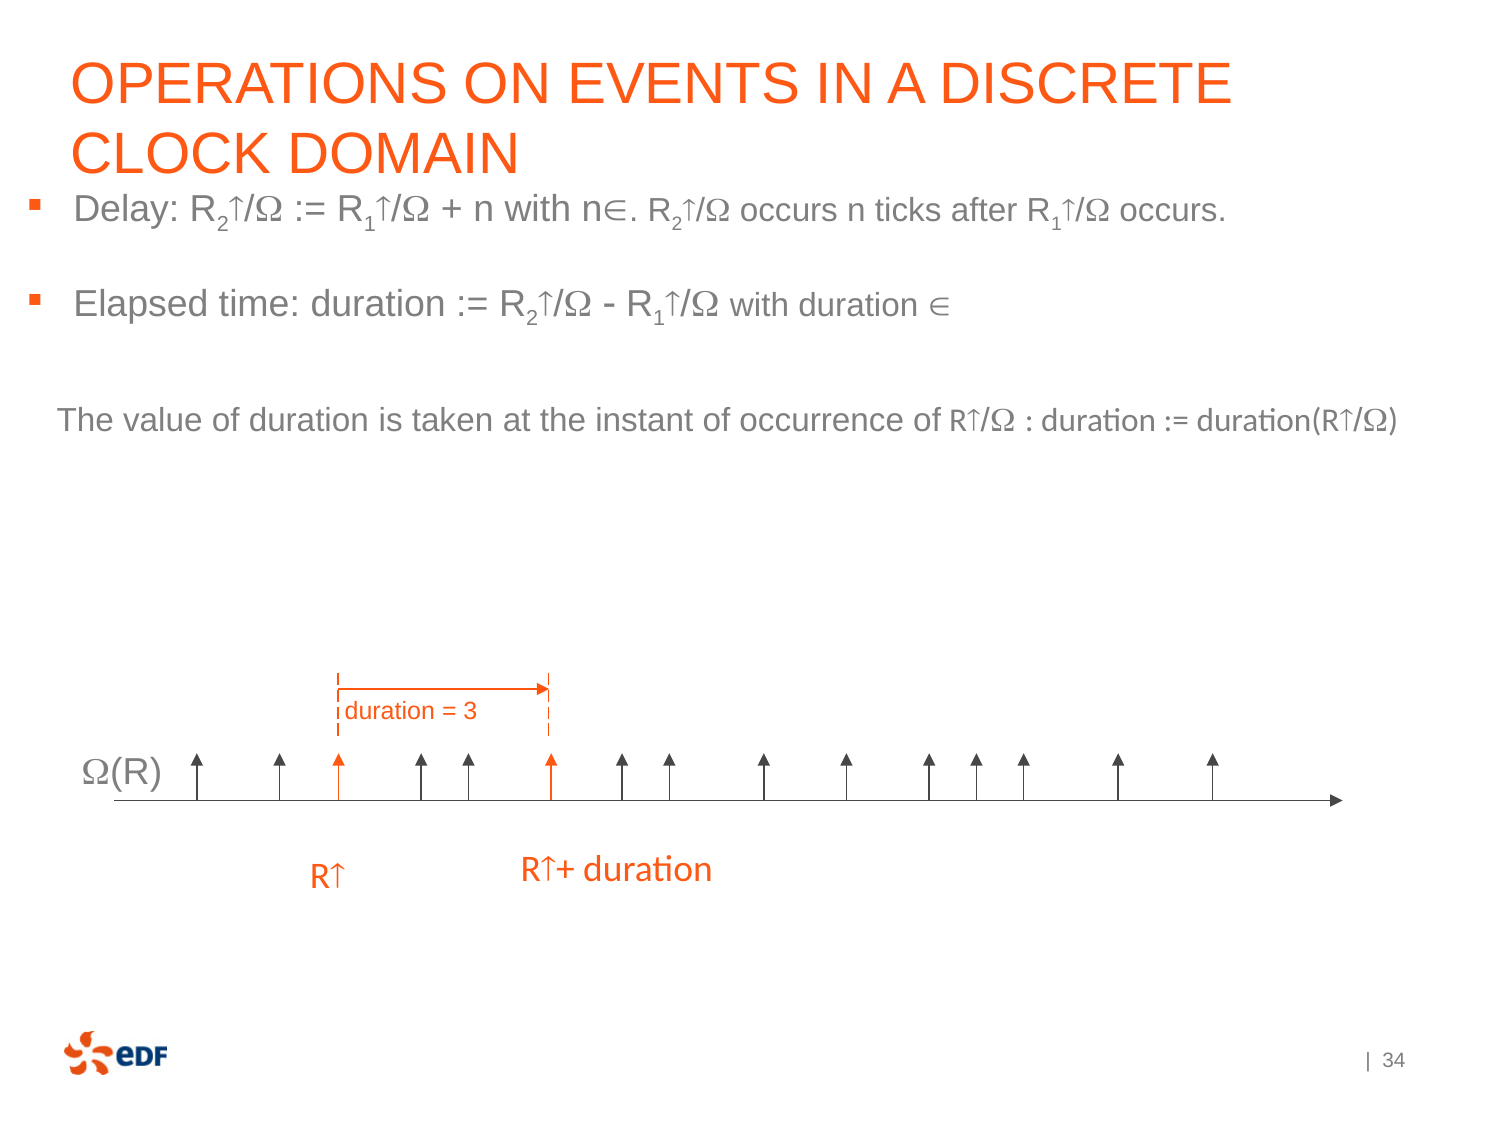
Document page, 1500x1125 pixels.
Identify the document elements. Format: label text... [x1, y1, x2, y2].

picture [64, 1031, 167, 1075]
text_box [65, 672, 1343, 905]
title Operations on events in a discrete clock domain [64, 45, 1436, 185]
text_box The value of duration is taken at the instant of occurrence of R/ : duration := duration(R/) [50, 397, 1450, 438]
